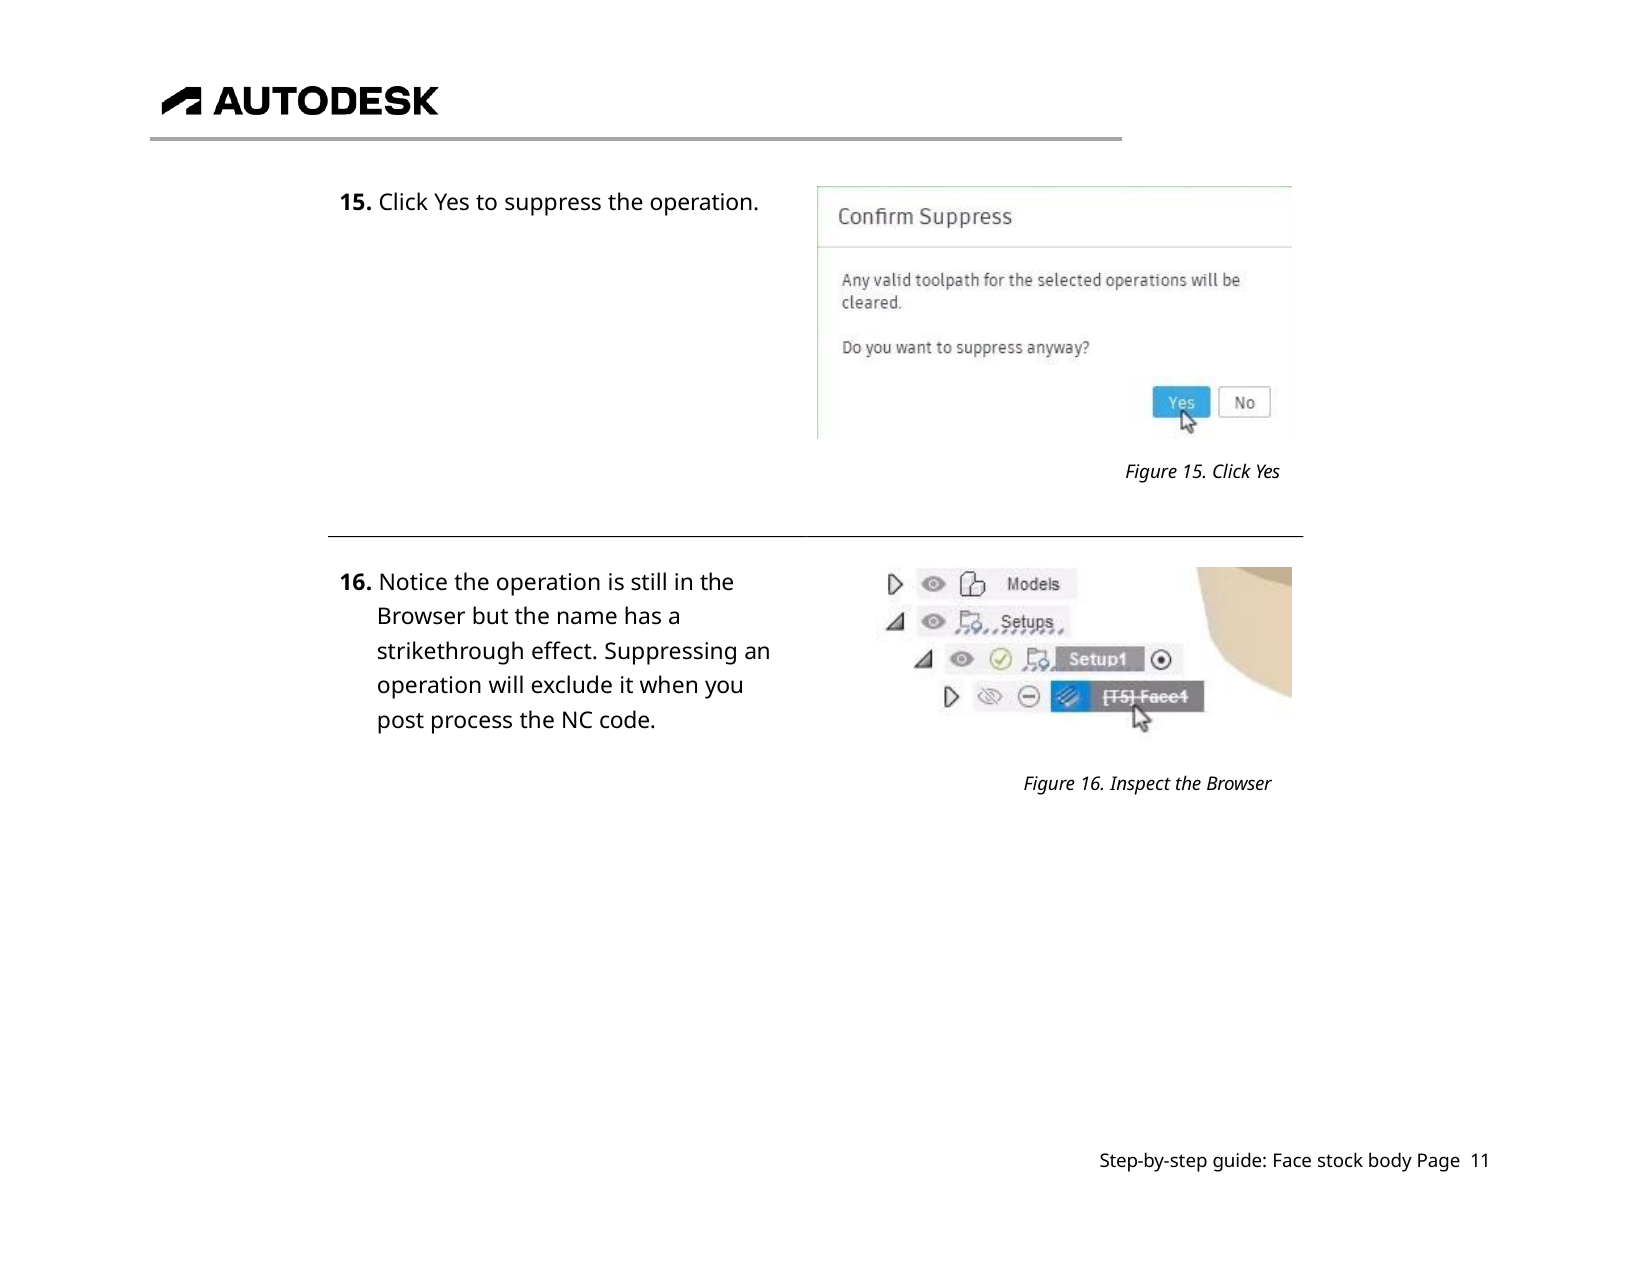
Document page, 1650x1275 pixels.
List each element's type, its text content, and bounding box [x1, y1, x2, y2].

text_box Figure 15. Click Yes [1123, 457, 1294, 483]
slide_number Step-by-step guide: Face stock body Page 10 [1097, 1145, 1509, 1275]
picture [875, 566, 1292, 743]
picture [161, 86, 439, 115]
text_box 16. Notice the operation is still in the Browser but the name has a strikethrough effect. Suppressing an operation will exclude it when you post process the NC code. [337, 558, 776, 733]
picture [817, 186, 1293, 439]
text_box 15. Click Yes to suppress the operation. [337, 185, 764, 216]
text_box Figure 16. Inspect the Browser [1021, 769, 1295, 795]
